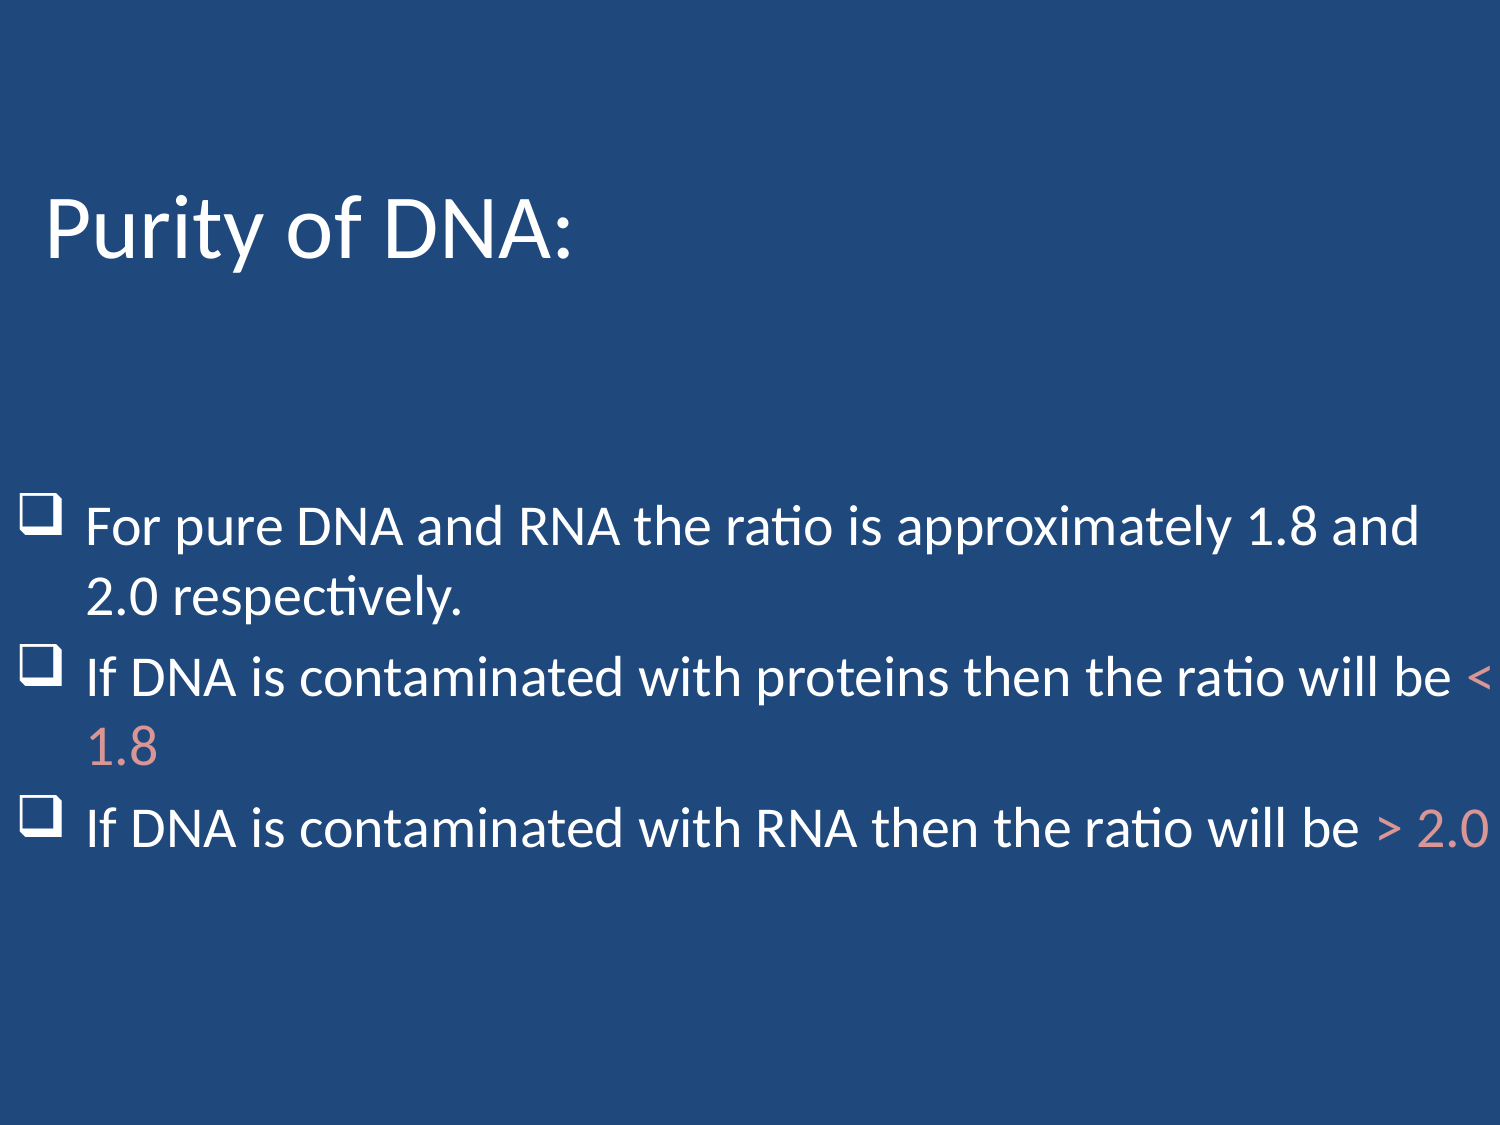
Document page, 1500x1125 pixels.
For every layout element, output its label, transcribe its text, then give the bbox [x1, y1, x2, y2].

title Purity of DNA: [29, 101, 1305, 343]
subtitle For pure DNA and RNA the ratio is approximately 1.8 and 2.0 respectively. If DNA is contaminated with proteins then the ratio will be < 1.8 If DNA is contaminated with RNA then the ratio will be > 2.0 [0, 479, 1500, 937]
